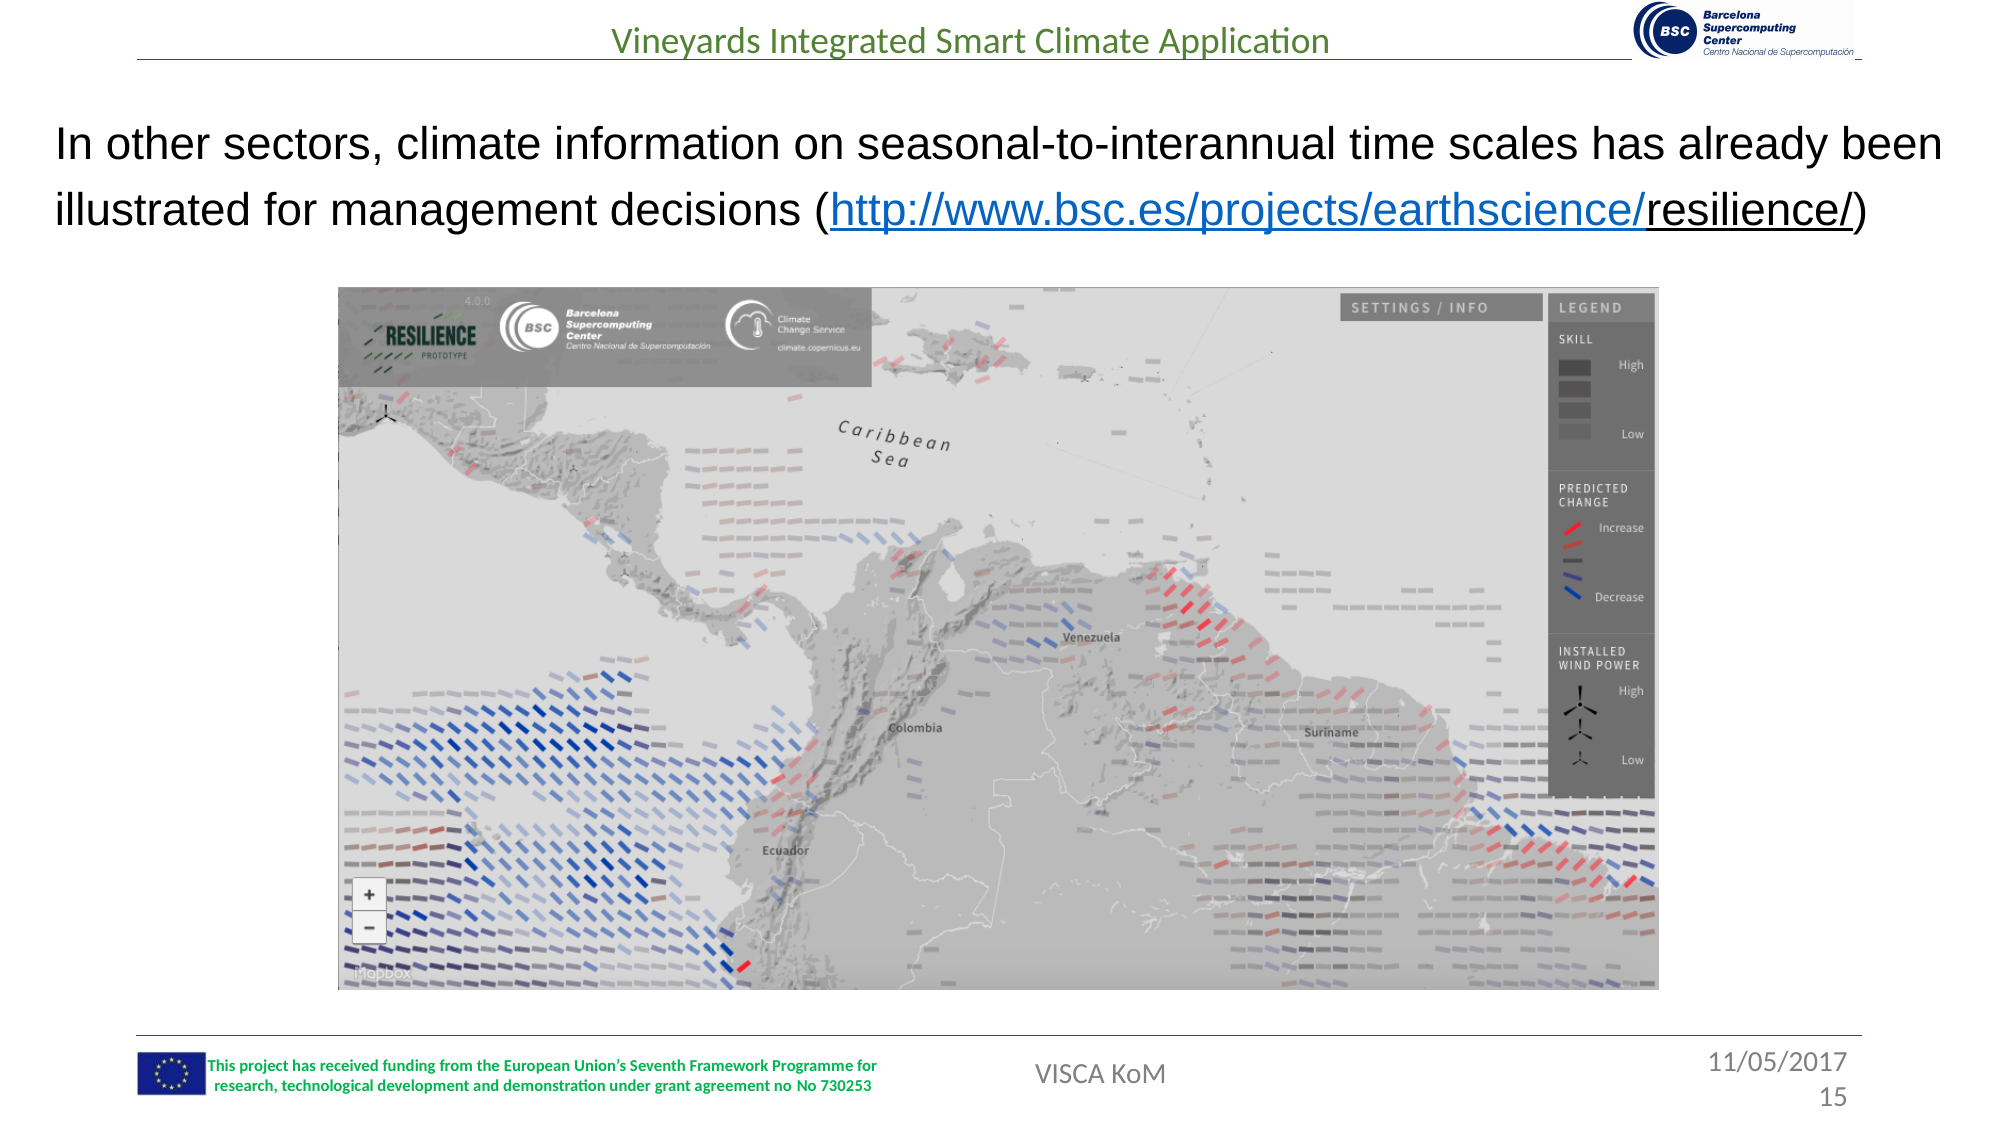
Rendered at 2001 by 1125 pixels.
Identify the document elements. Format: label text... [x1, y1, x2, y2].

picture [338, 287, 1659, 990]
text_box In other sectors, climate information on seasonal-to-interannual time scales has already been illustrated for management decisions (http://www.bsc.es/projects/earthscience/resilience/) [40, 95, 2000, 265]
picture [1632, 0, 1855, 60]
picture [136, 1051, 207, 1096]
